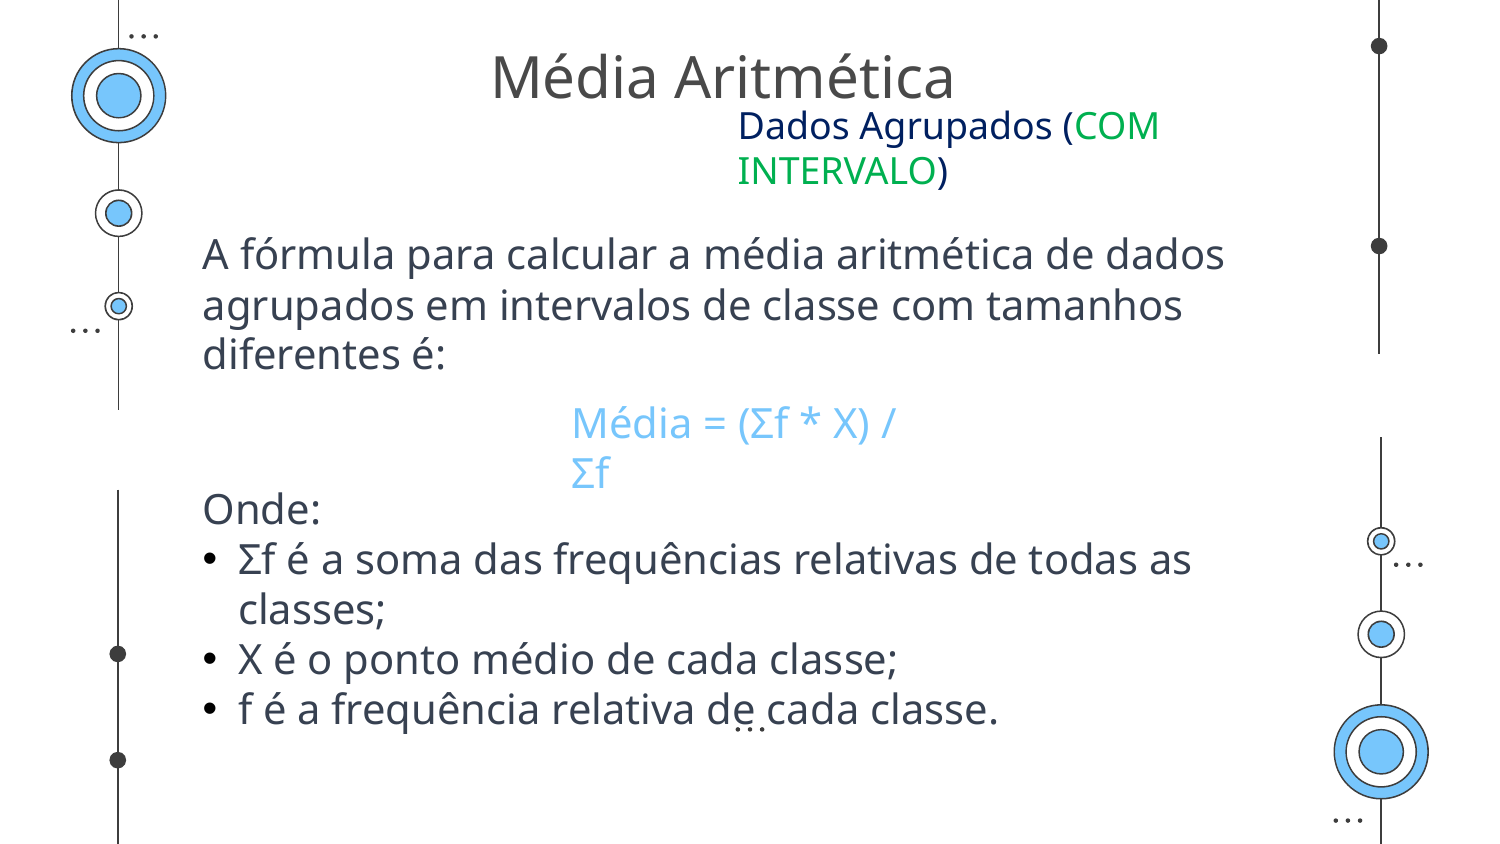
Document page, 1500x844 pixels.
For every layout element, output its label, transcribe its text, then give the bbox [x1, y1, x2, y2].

title Média Aritmética [328, 25, 1118, 120]
text_box Dados Agrupados (COM INTERVALO) [722, 94, 1282, 200]
text_box Média = (Σf * X) / Σf [556, 388, 944, 475]
text_box A fórmula para calcular a média aritmética de dados agrupados em intervalos de classe com tamanhos diferentes é: [187, 220, 1348, 386]
text_box Onde: Σf é a soma das frequências relativas de todas as classes; X é o ponto médio de cada classe; f é a frequência relativa de cada classe. [187, 475, 1218, 741]
